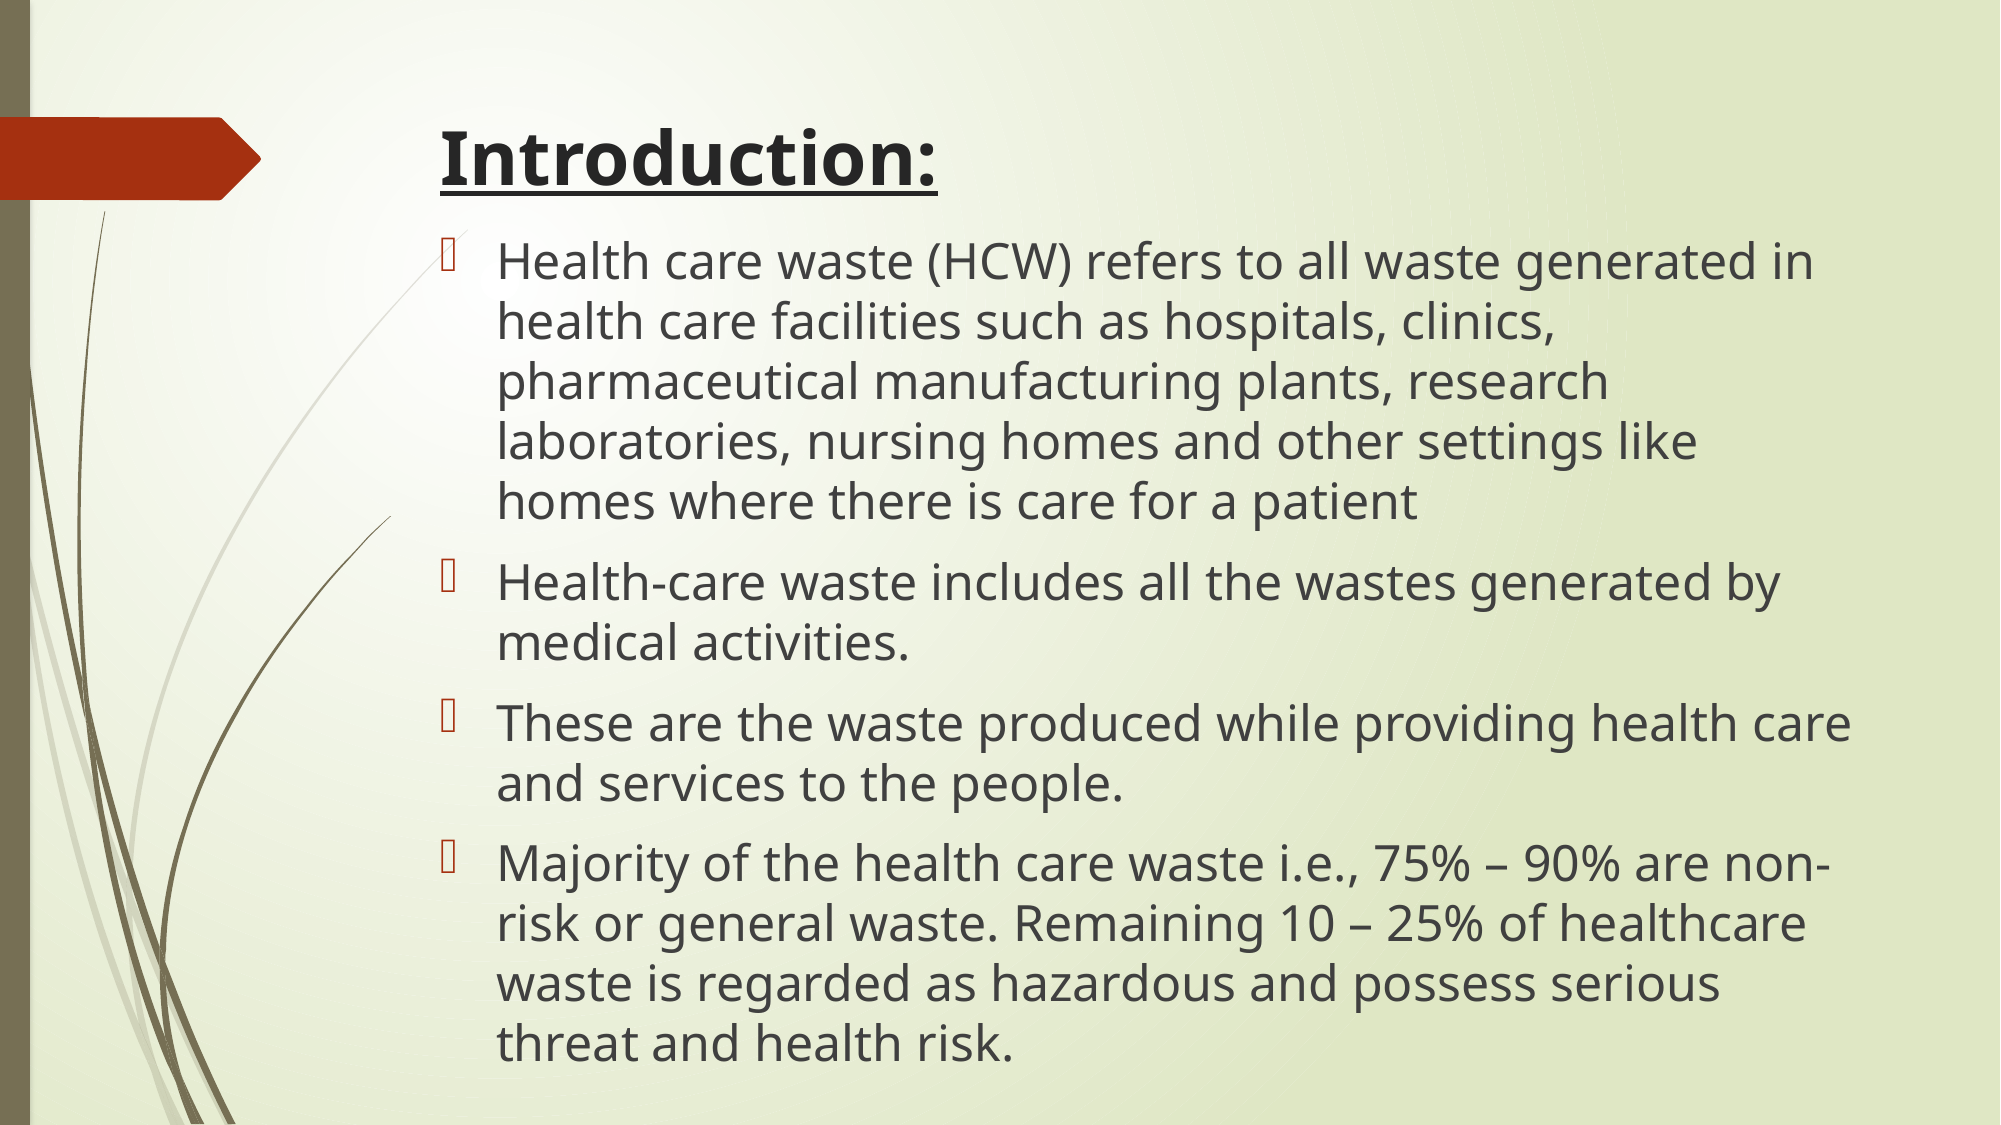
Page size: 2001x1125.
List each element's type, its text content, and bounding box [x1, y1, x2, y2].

list Health care waste (HCW) refers to all waste generated in health care facilities such as hospitals, clinics, pharmaceutical manufacturing plants, research laboratories, nursing homes and other settings like homes where there is care for a patient Health-care waste includes all the wastes generated by medical activities. These are the waste produced while providing health care and services to the people. Majority of the health care waste i.e., 75% – 90% are non-risk or general waste. Remaining 10 – 25% of healthcare waste is regarded as hazardous and possess serious threat and health risk. [424, 221, 1888, 1110]
title Introduction: [425, 102, 1888, 221]
